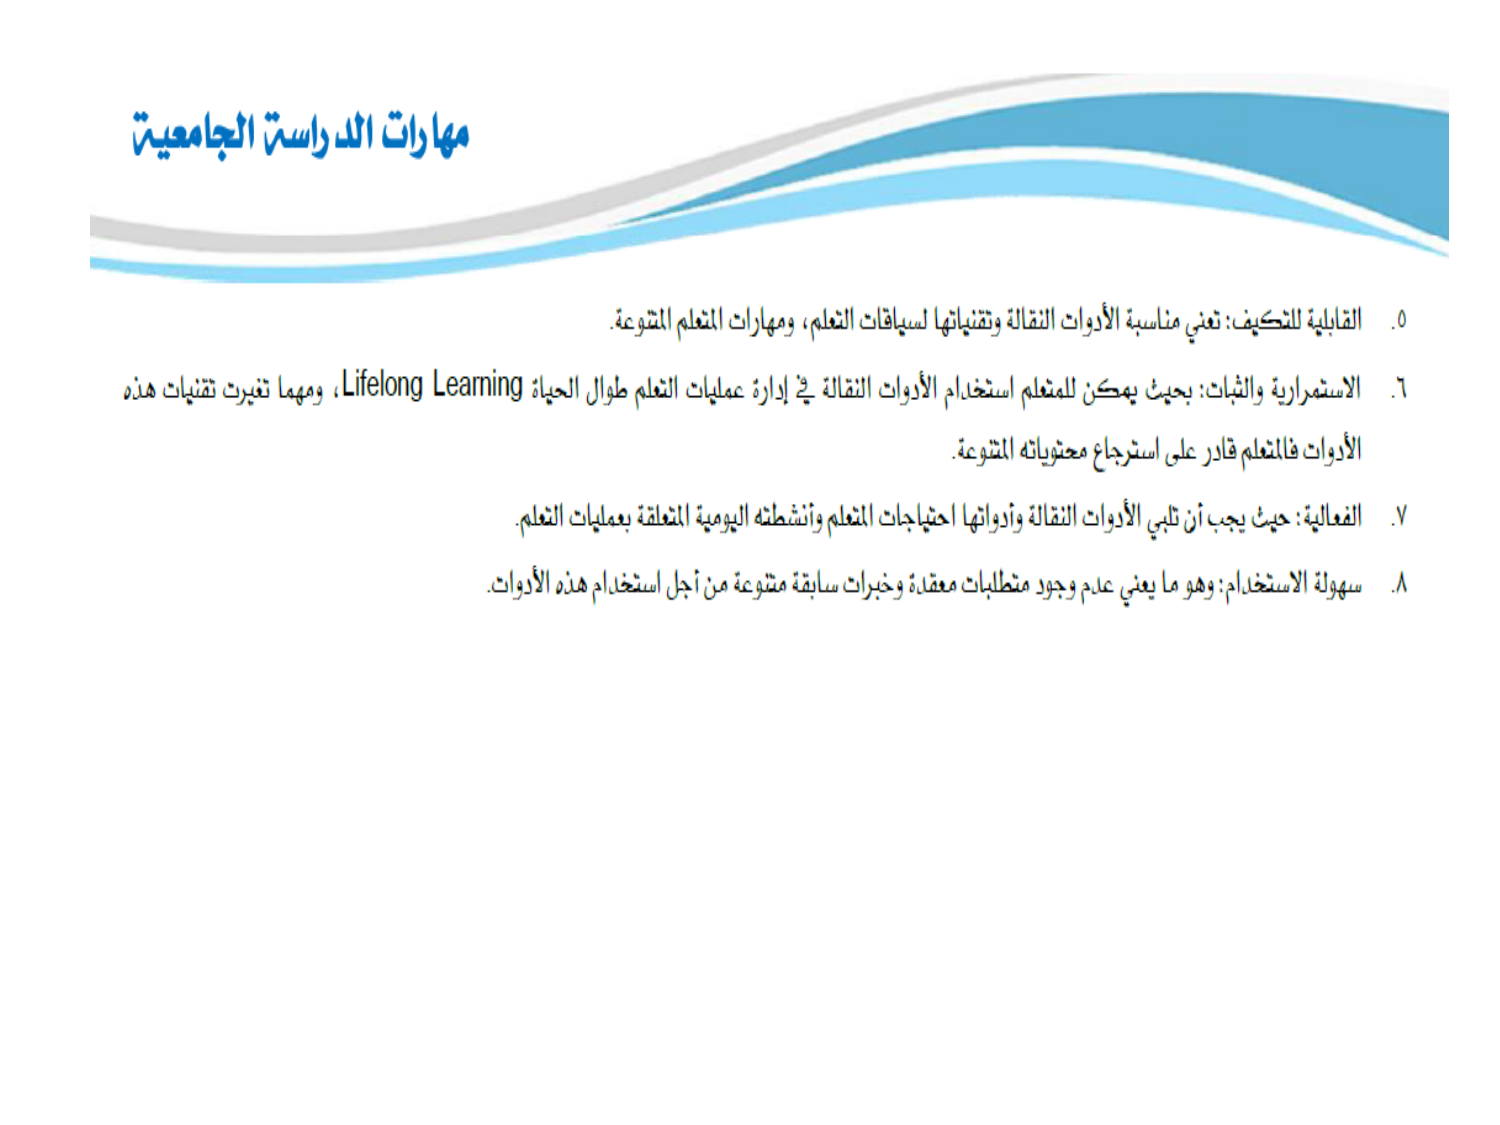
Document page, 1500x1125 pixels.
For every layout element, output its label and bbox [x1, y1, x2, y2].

picture [90, 30, 1449, 646]
